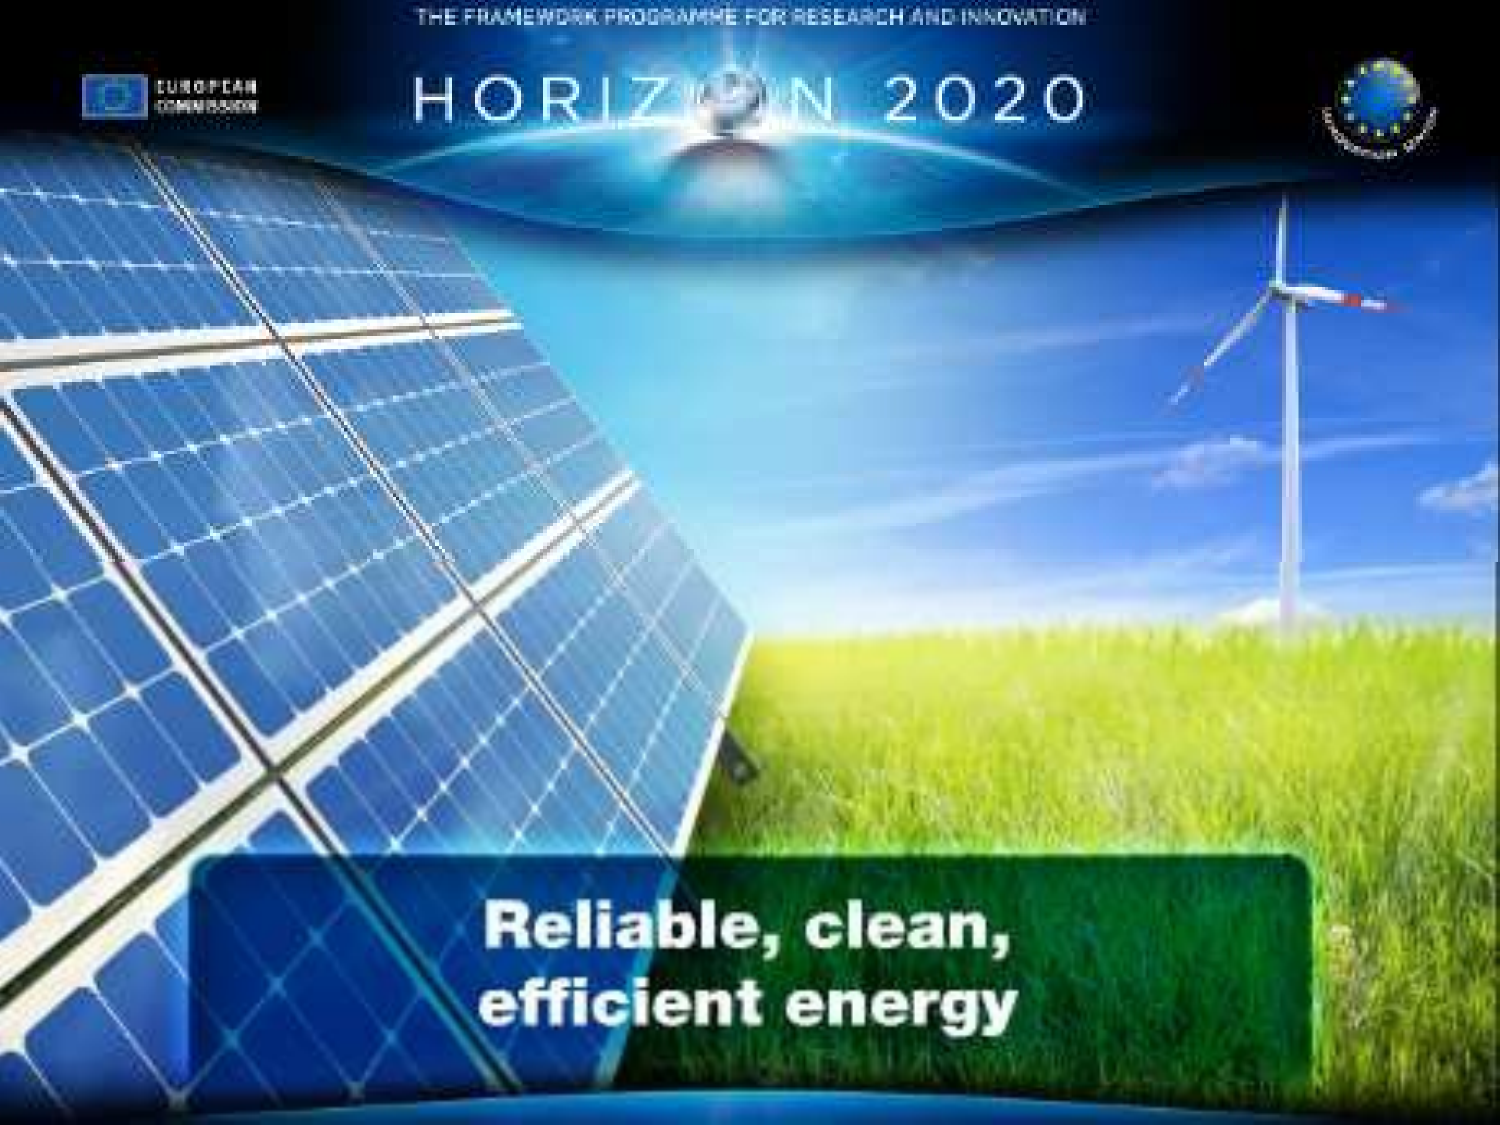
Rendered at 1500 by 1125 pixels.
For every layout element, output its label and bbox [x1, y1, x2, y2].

text_box [0, 0, 1500, 1125]
